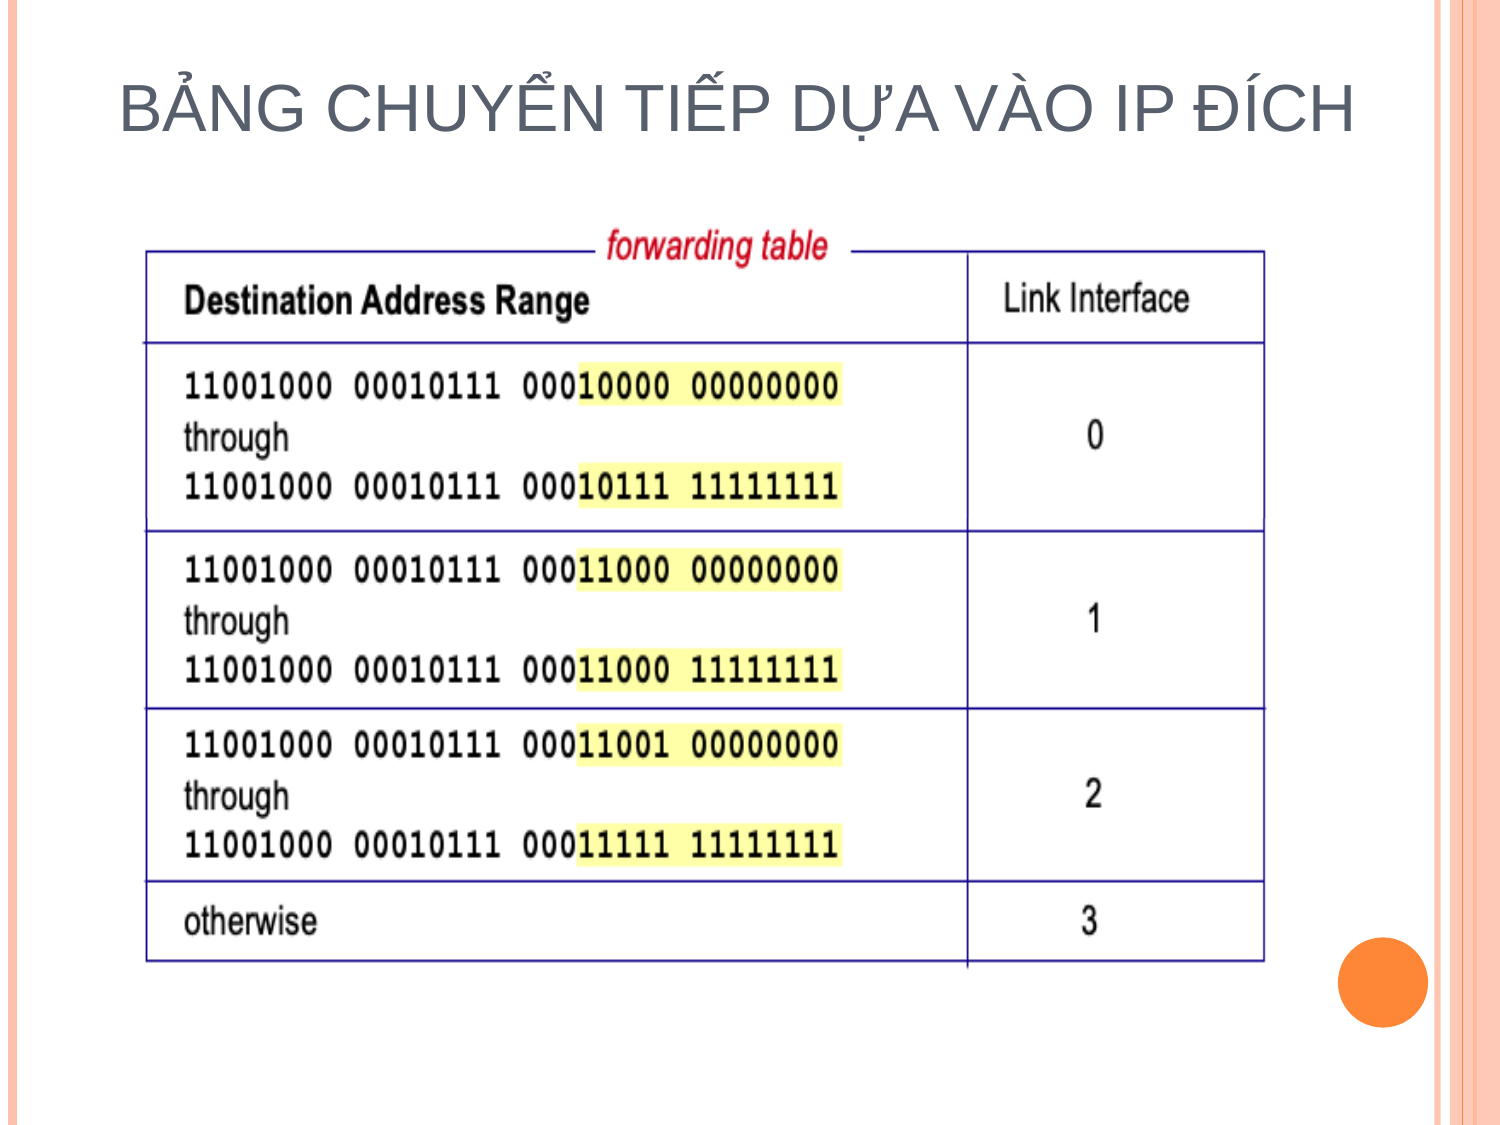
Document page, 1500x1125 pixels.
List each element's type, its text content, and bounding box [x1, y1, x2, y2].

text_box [110, 181, 1305, 518]
title BẢNG CHUYỂN TIẾP DỰA VÀO IP ĐÍCH [103, 56, 1397, 204]
picture [129, 518, 1284, 974]
